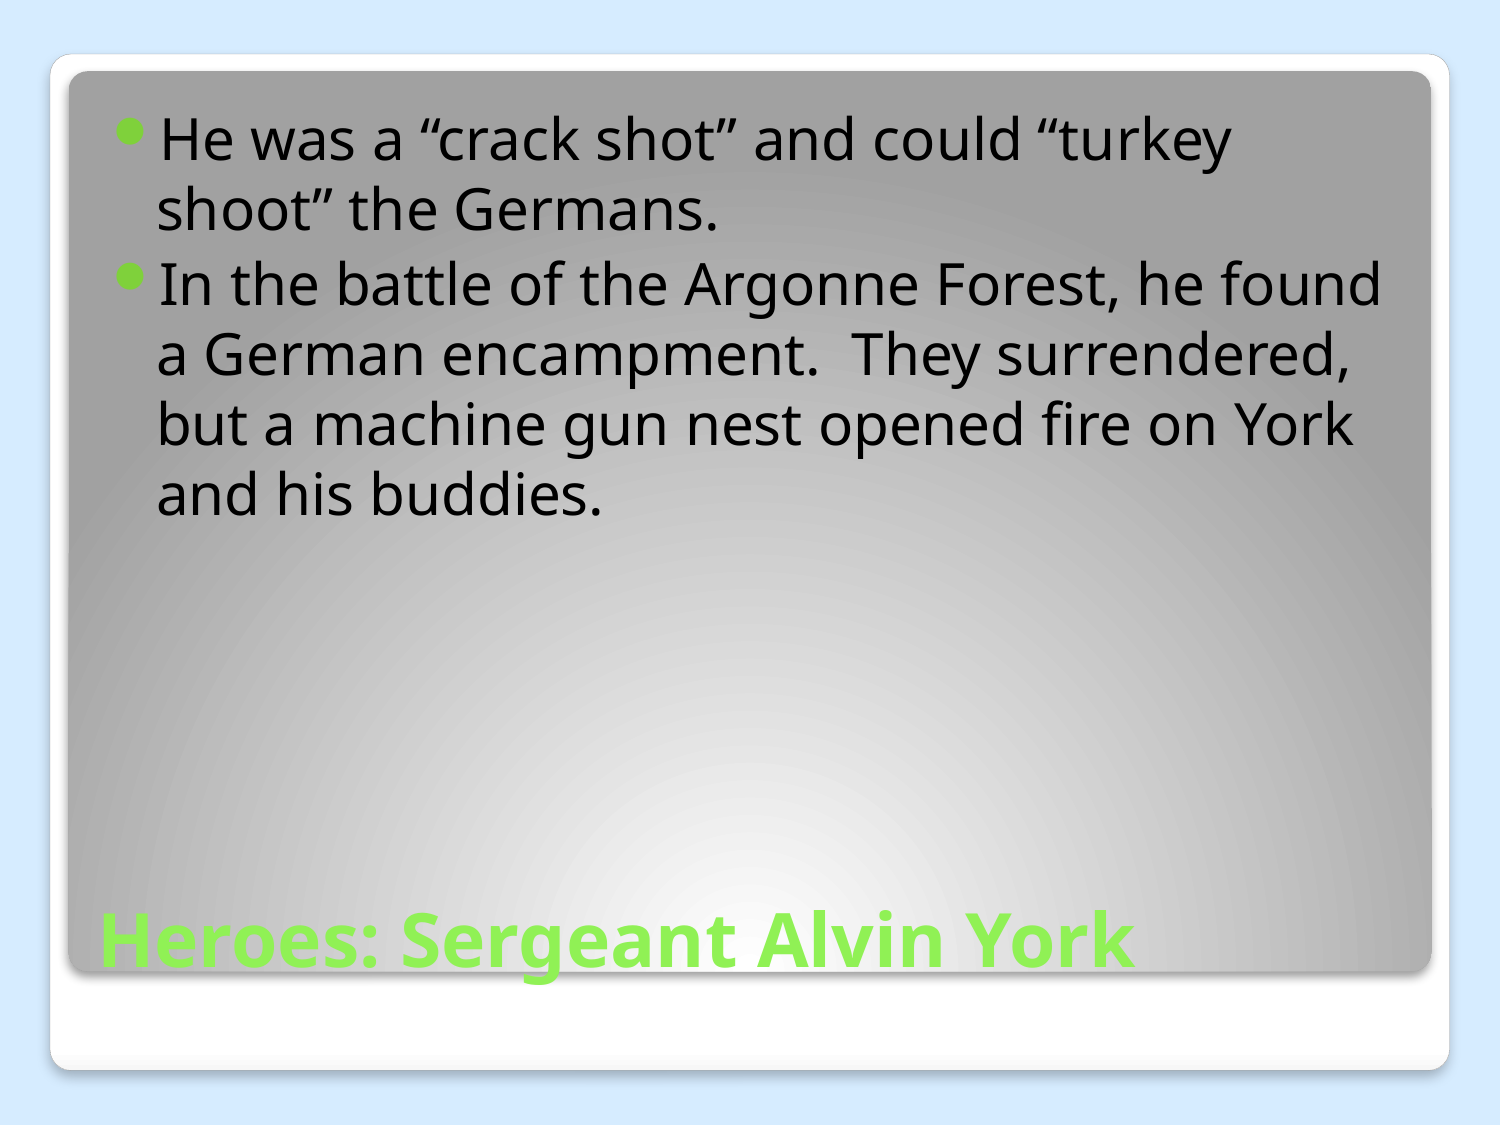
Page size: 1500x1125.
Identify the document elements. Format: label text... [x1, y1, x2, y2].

title Heroes: Sergeant Alvin York [82, 817, 1425, 990]
list He was a “crack shot” and could “turkey shoot” the Germans. In the battle of the Argonne Forest, he found a German encampment. They surrendered, but a machine gun nest opened fire on York and his buddies. [82, 86, 1425, 774]
